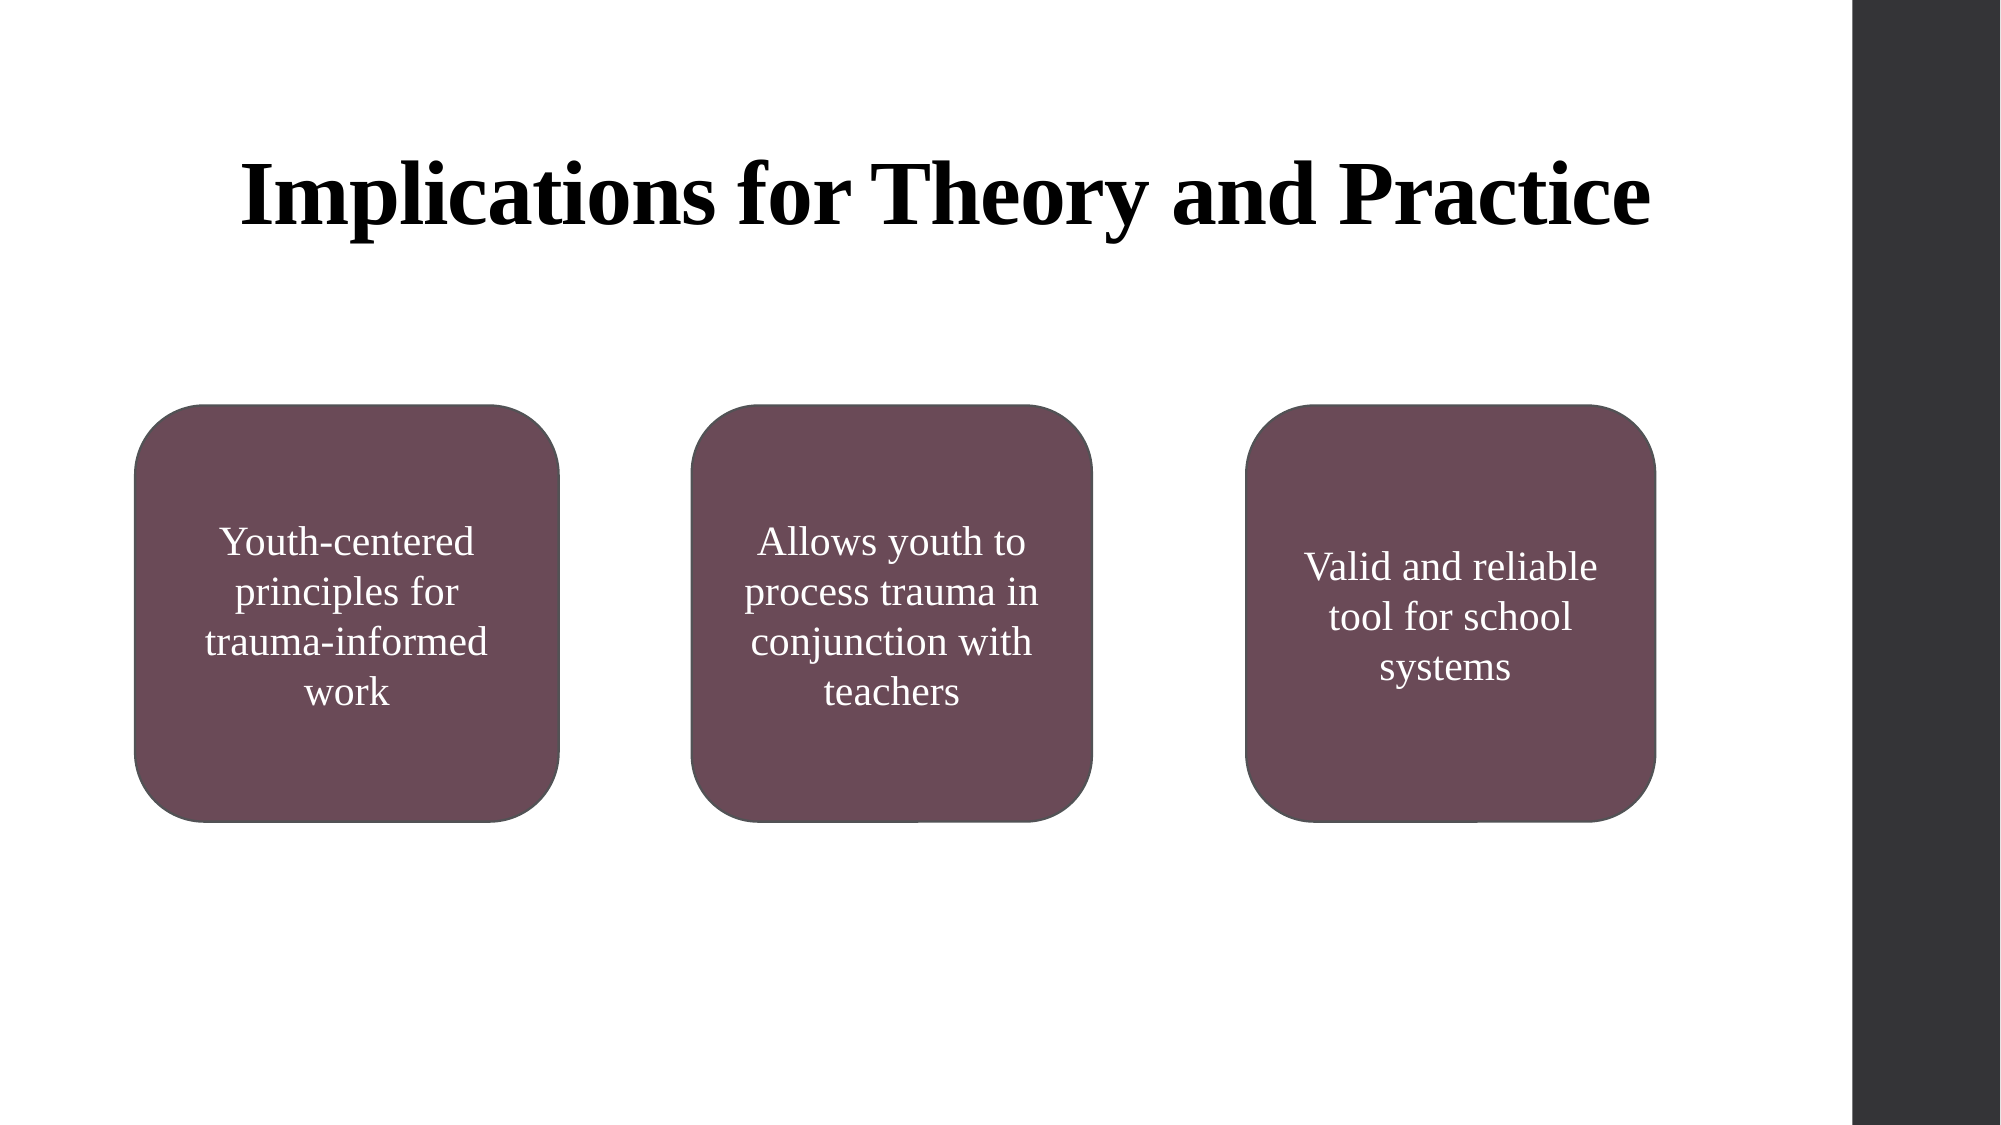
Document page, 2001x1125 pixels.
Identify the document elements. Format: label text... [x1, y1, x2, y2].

title Implications for Theory and Practice [150, 34, 1741, 252]
text_box Valid and reliable tool for school systems [1245, 404, 1657, 823]
text_box Youth-centered principles for trauma-informed work [133, 404, 560, 823]
text_box Allows youth to process trauma in conjunction with teachers [690, 404, 1094, 823]
